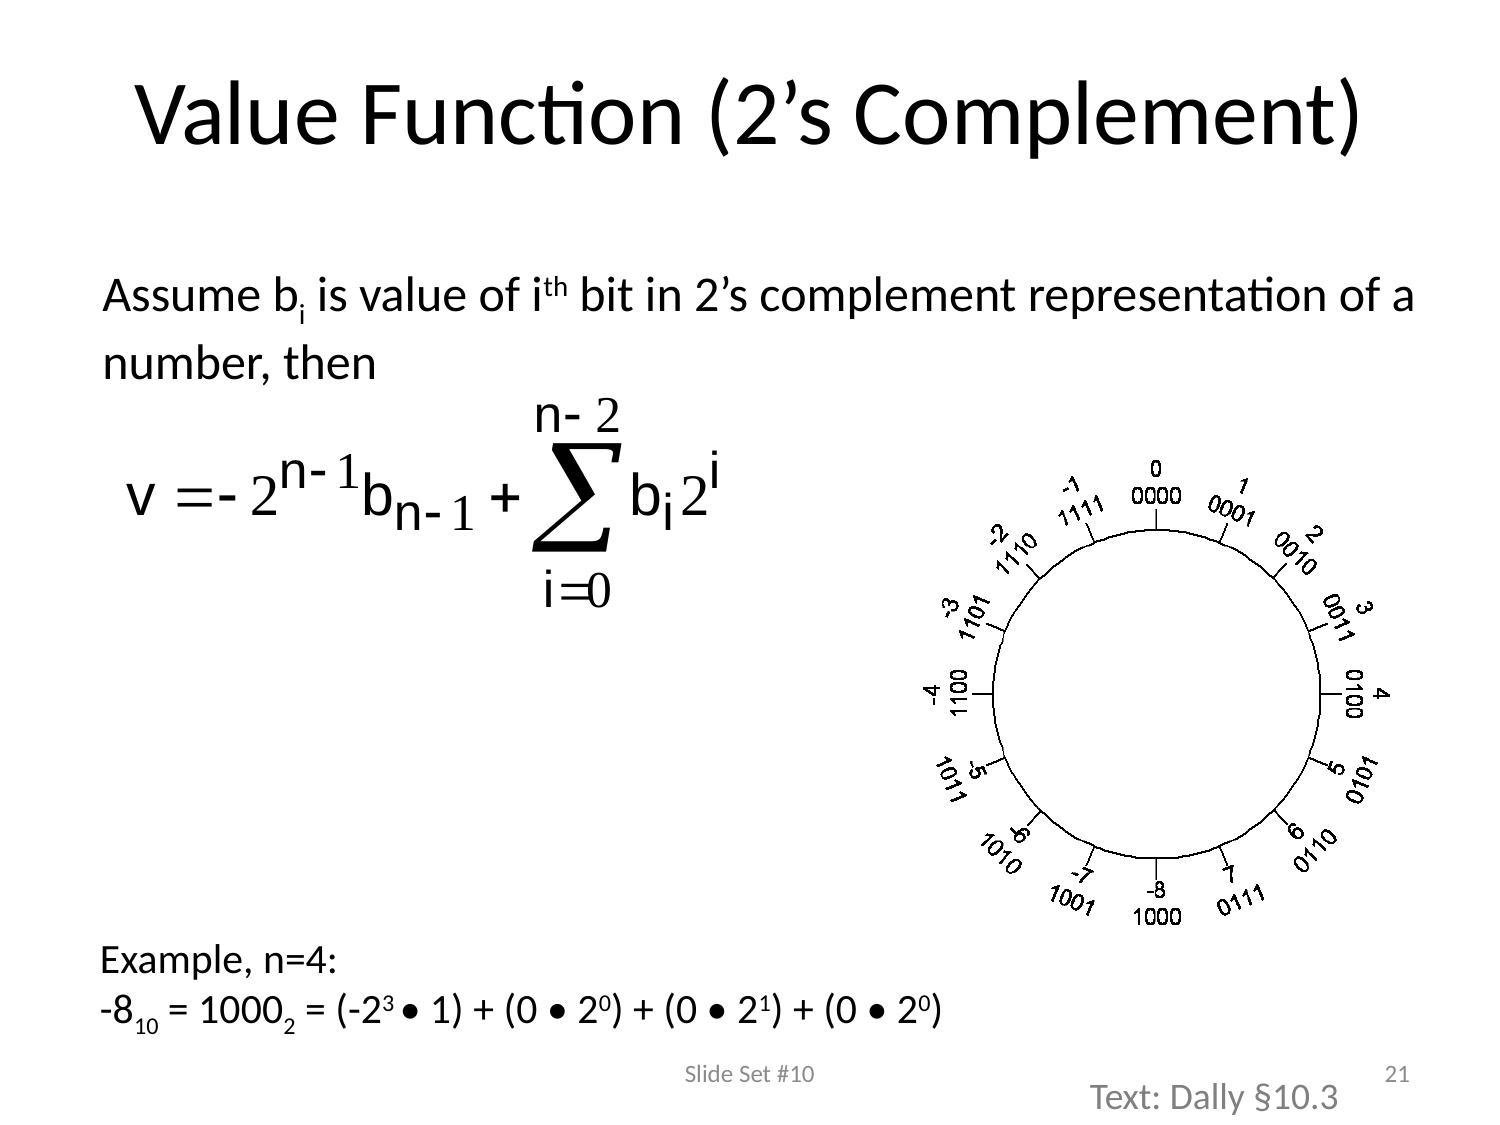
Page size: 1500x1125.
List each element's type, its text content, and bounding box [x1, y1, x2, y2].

text_box Text: Dally §10.3 [1074, 1103, 1400, 1125]
text_box Value Function (2’s Complement) [74, 45, 1425, 233]
slide_number 21 [1074, 1042, 1425, 1103]
picture [912, 449, 1401, 938]
text_box Assume bi is value of ith bit in 2’s complement representation of a number, then [87, 254, 1438, 398]
footer Slide Set #10 [512, 1042, 988, 1103]
text_box Example, n=4: -810 = 10002 = (-23 • 1) + (0 • 20) + (0 • 21) + (0 • 20) [85, 924, 959, 1047]
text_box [112, 374, 733, 627]
